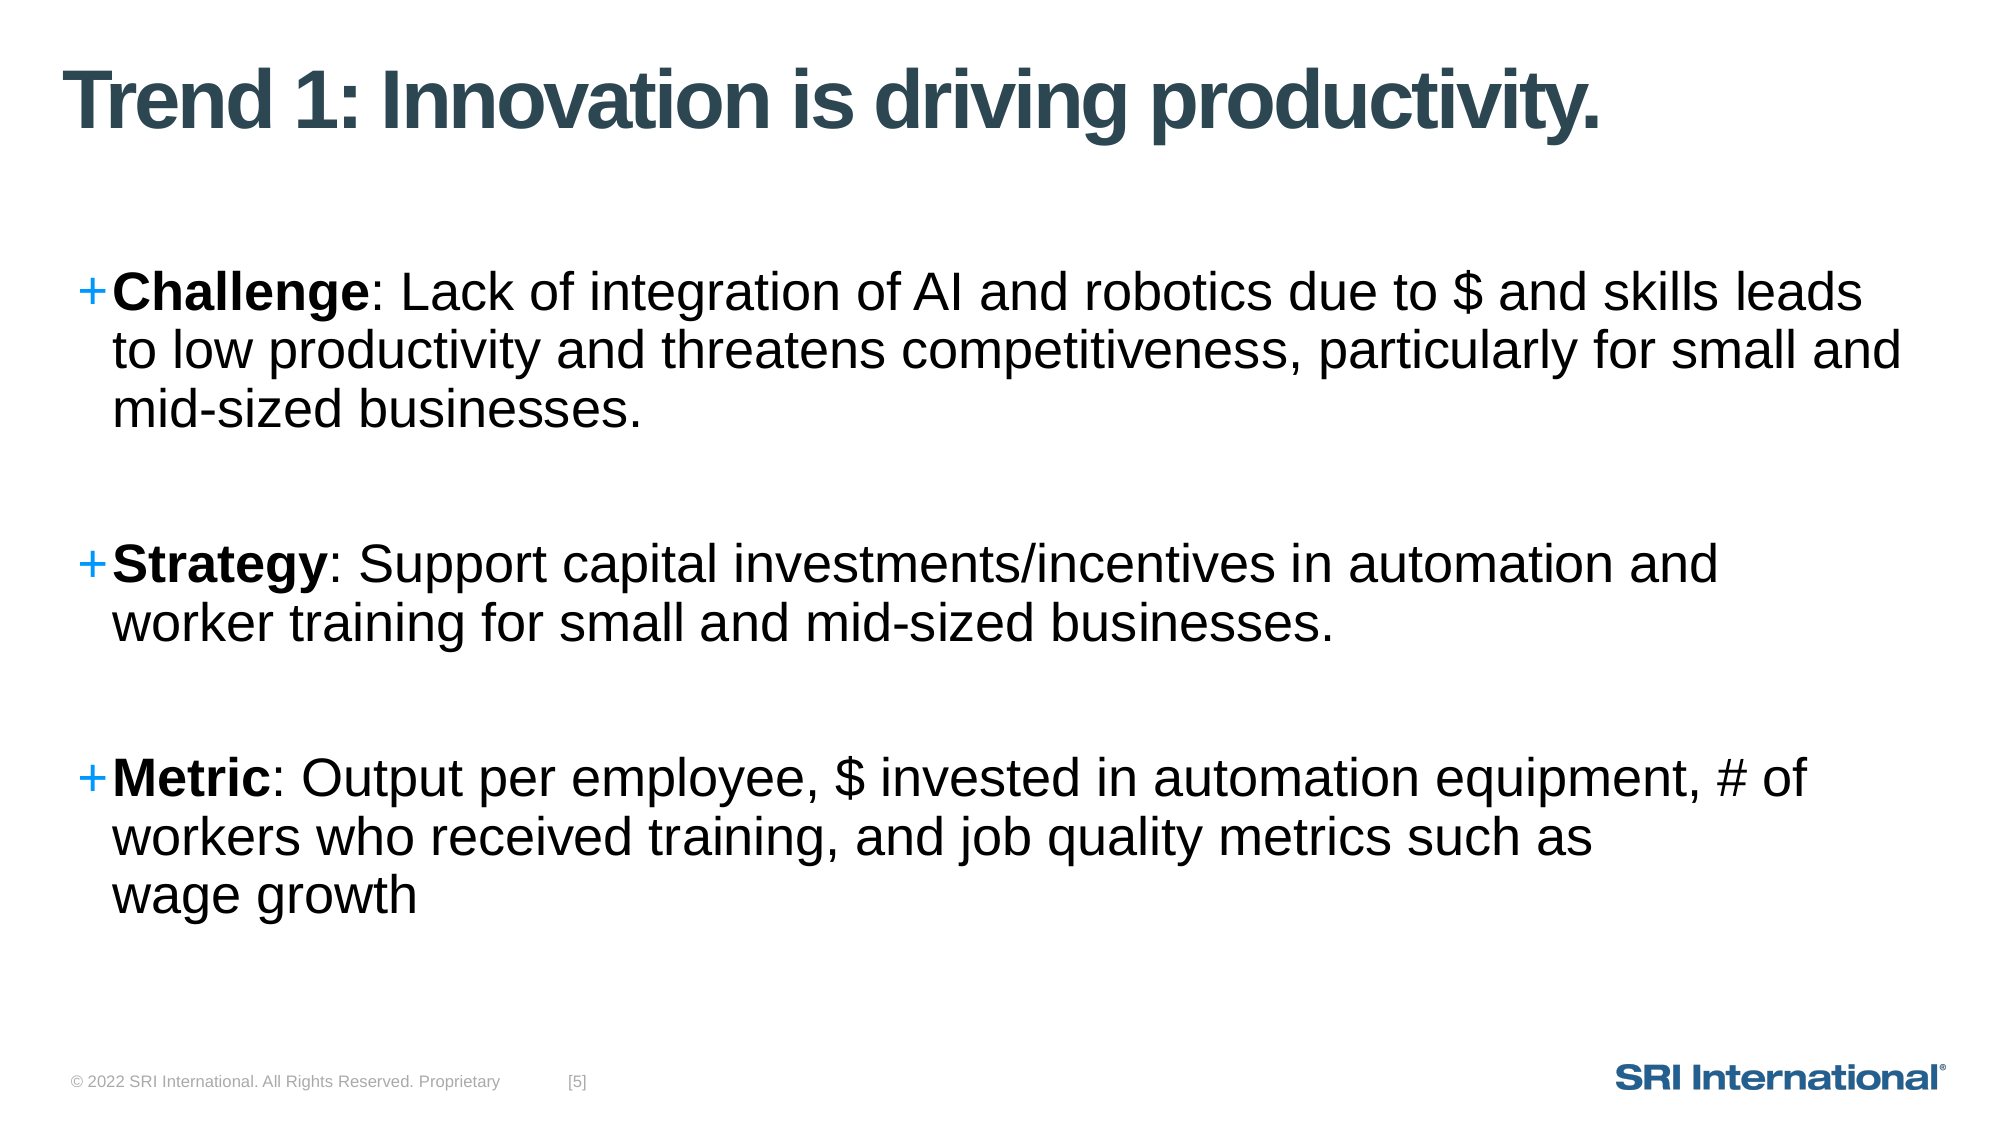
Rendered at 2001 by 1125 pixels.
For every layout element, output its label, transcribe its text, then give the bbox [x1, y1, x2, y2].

list Challenge: Lack of integration of AI and robotics due to $ and skills leads to low productivity and threatens competitiveness, particularly for small and mid-sized businesses. Strategy: Support capital investments/incentives in automation and worker training for small and mid-sized businesses. Metric: Output per employee, $ invested in automation equipment, # of workers who received training, and job quality metrics such as wage growth [62, 256, 1938, 938]
title Trend 1: Innovation is driving productivity. [62, 56, 1938, 148]
picture [1616, 1064, 1946, 1090]
